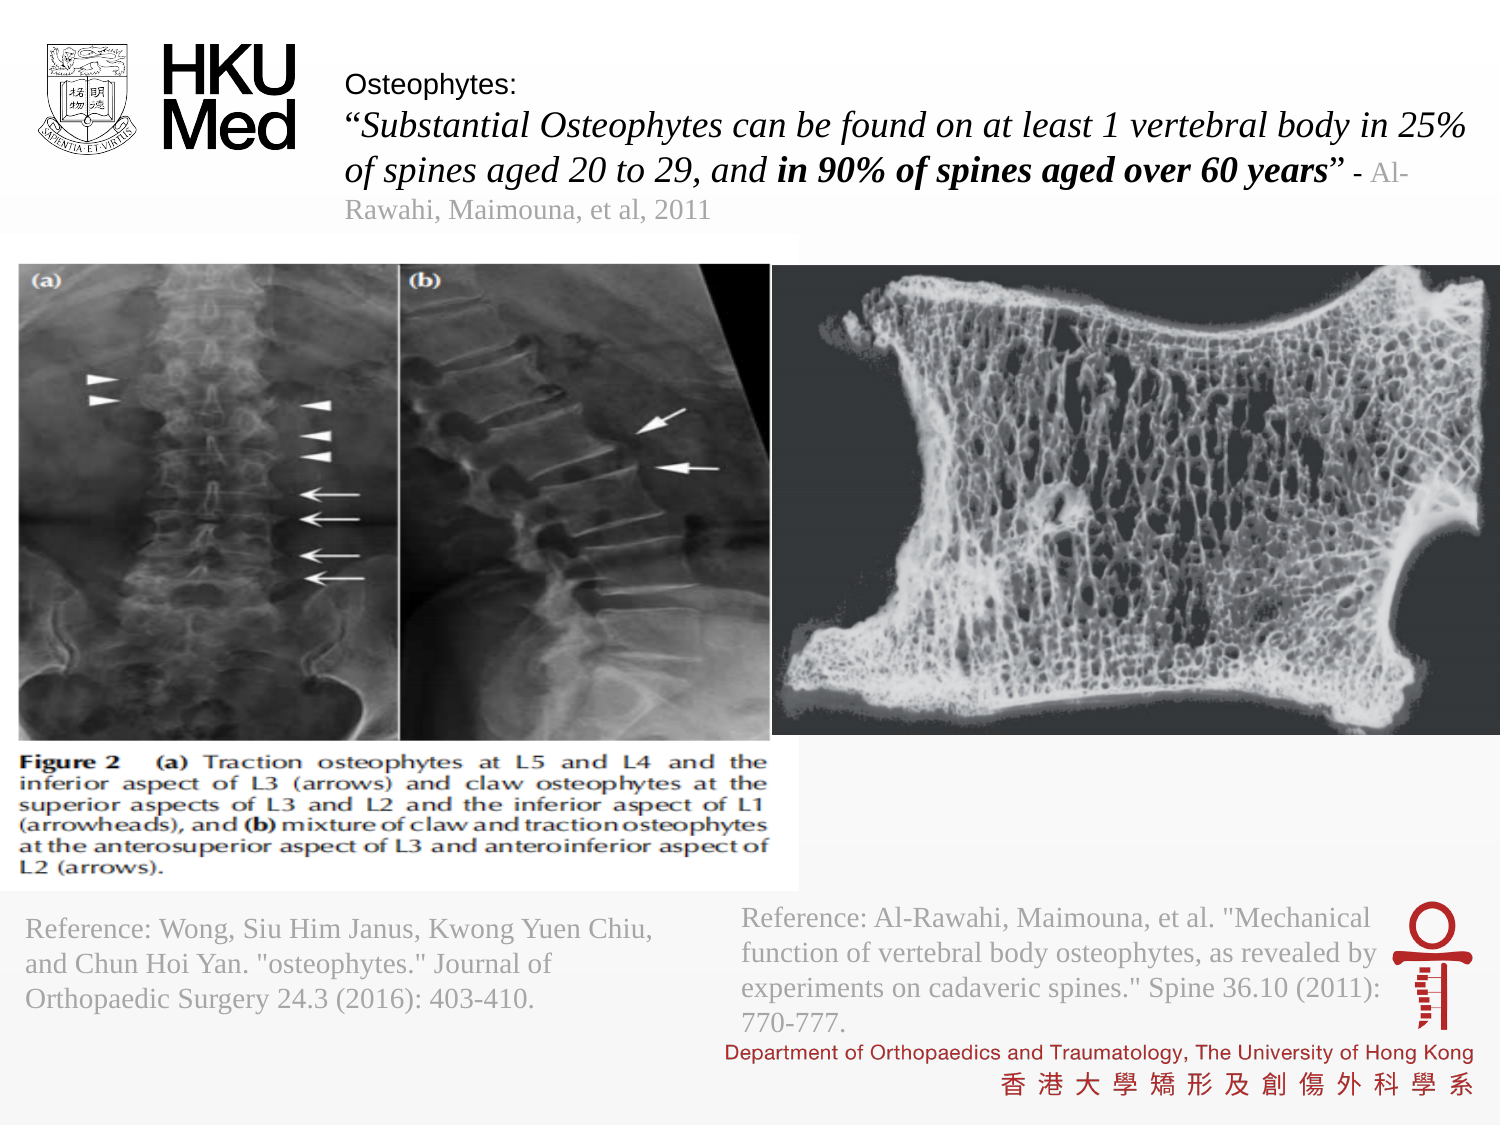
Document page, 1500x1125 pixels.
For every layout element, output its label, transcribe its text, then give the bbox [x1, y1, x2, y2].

text_box Reference: Al-Rawahi, Maimouna, et al. "Mechanical function of vertebral body osteophytes, as revealed by experiments on cadaveric spines." Spine 36.10 (2011): 770-777. [726, 890, 1434, 1046]
text_box Osteophytes: “Substantial Osteophytes can be found on at least 1 vertebral body in 25% of spines aged 20 to 29, and in 90% of spines aged over 60 years” - Al-Rawahi, Maimouna, et al, 2011 [329, 57, 1488, 233]
picture [38, 44, 295, 155]
text_box Reference: Wong, Siu Him Janus, Kwong Yuen Chiu, and Chun Hoi Yan. "osteophytes." Journal of Orthopaedic Surgery 24.3 (2016): 403-410. [10, 901, 676, 1022]
picture [0, 234, 1500, 1125]
